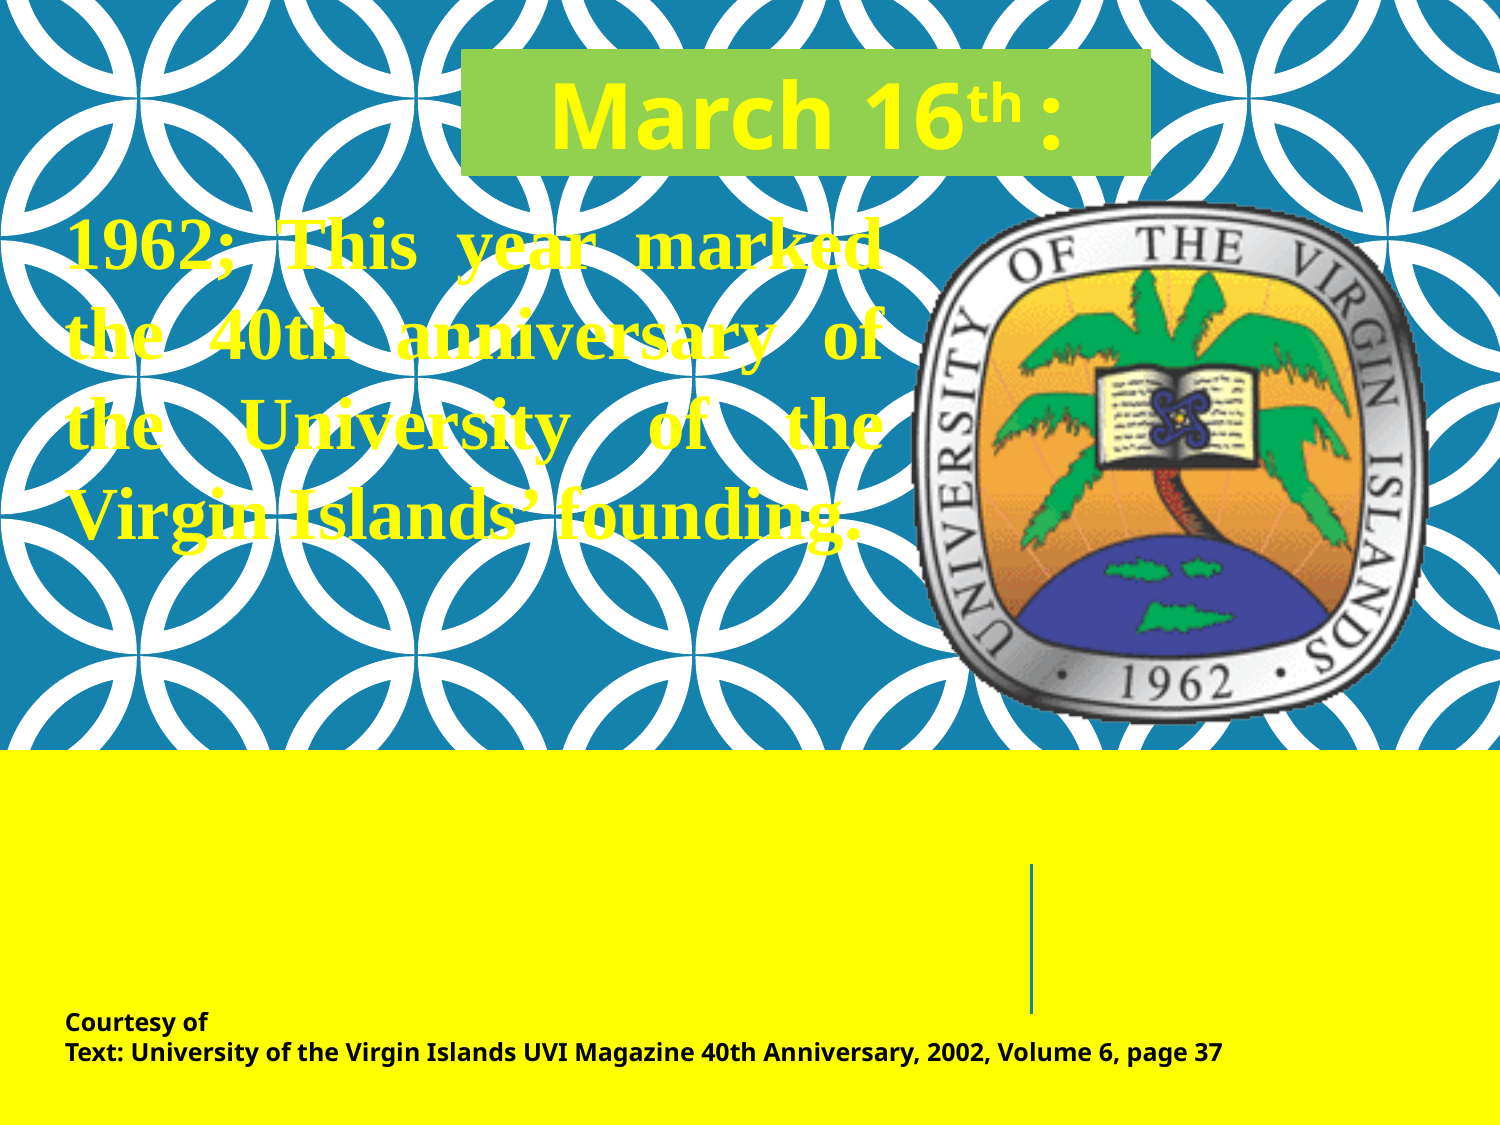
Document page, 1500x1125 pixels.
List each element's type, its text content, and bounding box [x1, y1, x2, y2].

picture [903, 196, 1438, 731]
text_box Courtesy of Text: University of the Virgin Islands UVI Magazine 40th Anniversary, 2002, Volume 6, page 37 [50, 999, 1438, 1074]
text_box March 16th : [461, 49, 1151, 176]
text_box 1962; This year marked the 40th anniversary of the University of the Virgin Islands’ founding. [50, 187, 900, 563]
